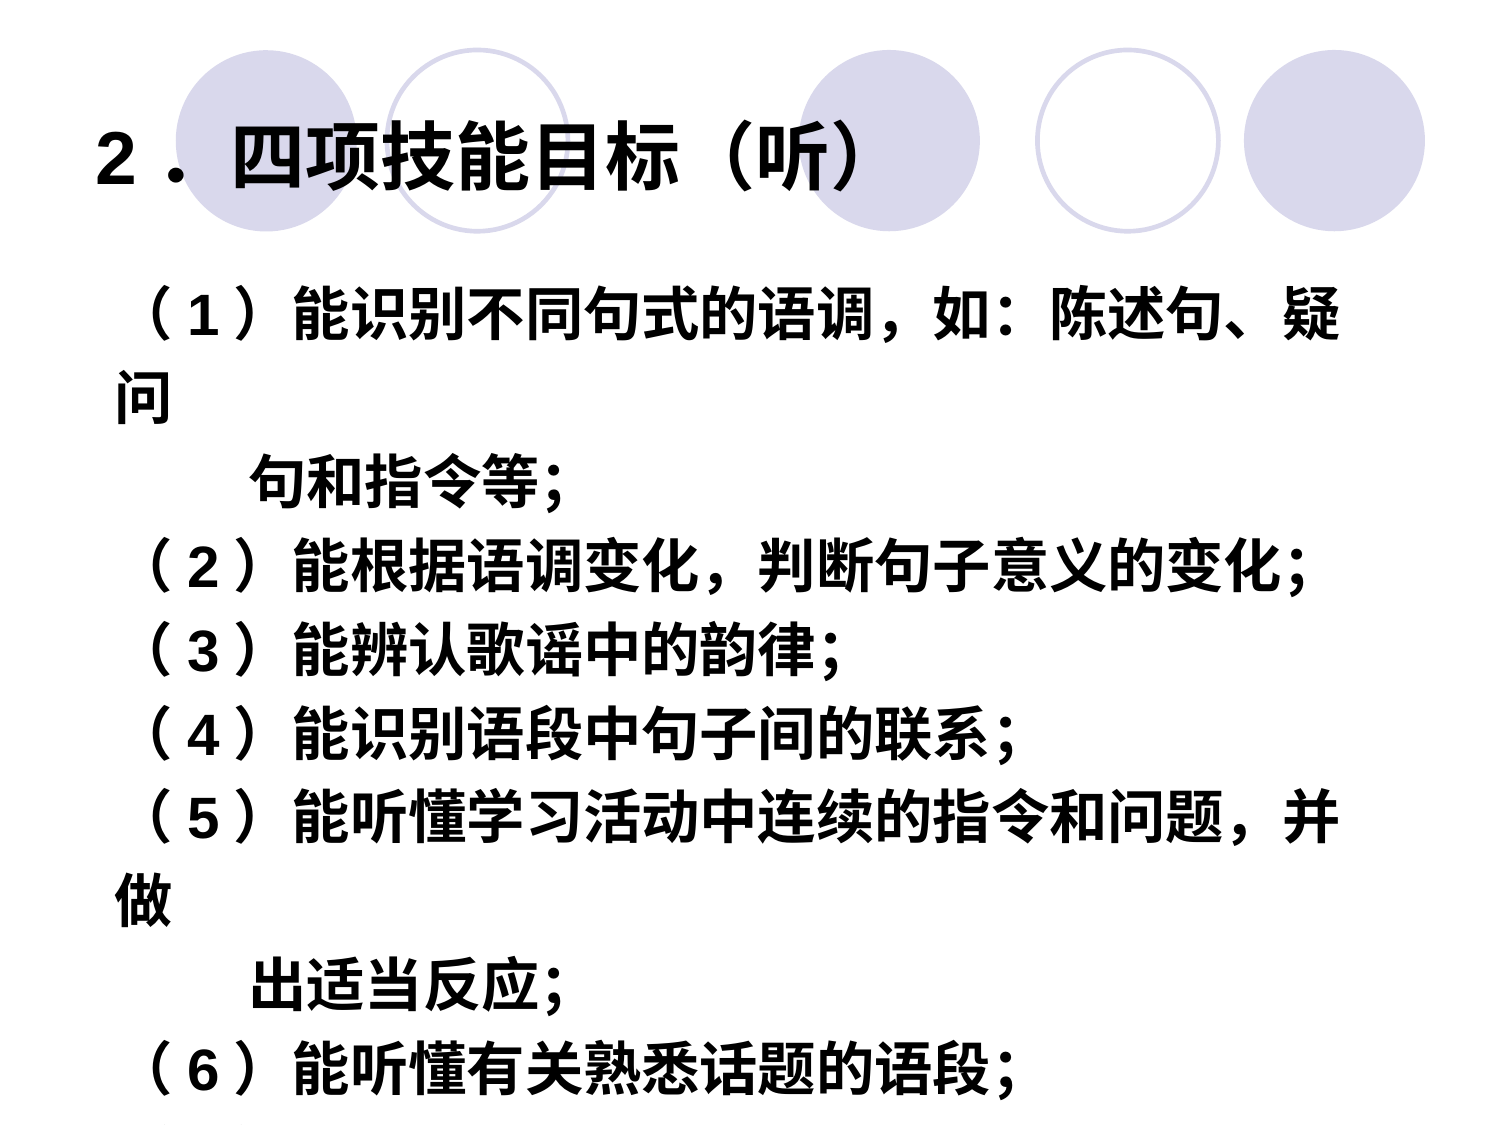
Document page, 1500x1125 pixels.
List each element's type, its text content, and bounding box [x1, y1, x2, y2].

text_box 2．四项技能目标（听） [81, 101, 921, 207]
text_box （1）能识别不同句式的语调，如：陈述句、疑问 句和指令等； （2）能根据语调变化，判断句子意义的变化； （3）能辨认歌谣中的韵律； （4）能识别语段中句子间的联系； （5）能听懂学习活动中连续的指令和问题，并做 出适当反应； （6）能听懂有关熟悉话题的语段； （7）能借助提示听懂教师讲述的故事。 [100, 255, 1412, 1125]
